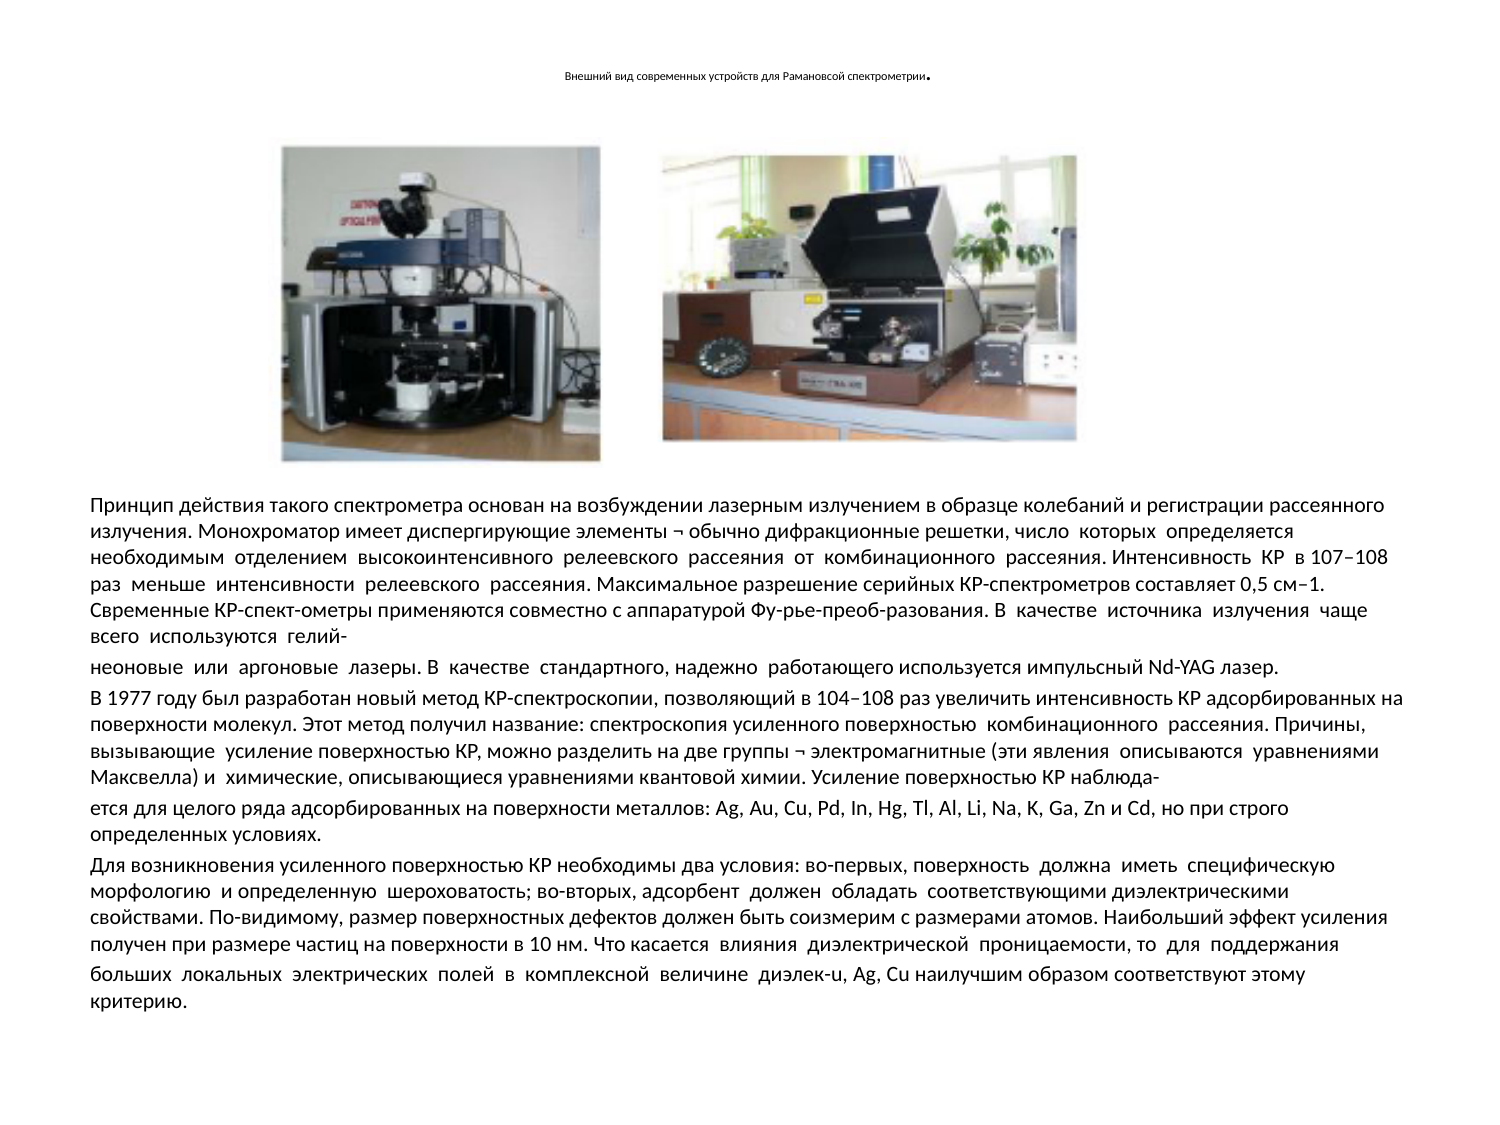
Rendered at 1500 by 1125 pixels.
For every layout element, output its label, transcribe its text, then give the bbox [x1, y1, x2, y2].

list Принцип действия такого спектрометра основан на возбуждении лазерным излучением в образце колебаний и регистрации рассеянного излучения. Монохроматор имеет диспергирующие элементы ¬ обычно дифракционные решетки, число которых определяется необходимым отделением высокоинтенсивного релеевского рассеяния от комбинационного рассеяния. Интенсивность КР в 107–108 раз меньше интенсивности релеевского рассеяния. Максимальное разрешение серийных КР-спектрометров составляет 0,5 см–1. Свременные КР-спект-ометры применяются совместно с аппаратурой Фу-рье-преоб-разования. В качестве источника излучения чаще всего используются гелий- неоновые или аргоновые лазеры. В качестве стандартного, надежно работающего используется импульсный Nd-YAG лазер. В 1977 году был разработан новый метод КР-спектроскопии, позволяющий в 104–108 раз увеличить интенсивность КР адсорбированных на поверхности молекул. Этот метод получил название: спектроскопия усиленного поверхностью комбинационного рассеяния. Причины, вызывающие усиление поверхностью КР, можно разделить на две группы ¬ электромагнитные (эти явления описываются уравнениями Максвелла) и химические, описывающиеся уравнениями квантовой химии. Усиление поверхностью КР наблюда- ется для целого ряда адсорбированных на поверхности металлов: Ag, Au, Cu, Pd, In, Hg, Tl, Al, Li, Na, K, Ga, Zn и Cd, но при строго определенных условиях. Для возникновения усиленного поверхностью КР необходимы два условия: во-первых, поверхность должна иметь специфическую морфологию и определенную шероховатость; во-вторых, адсорбент должен обладать соответствующими диэлектрическими свойствами. По-видимому, размер поверхностных дефектов должен быть соизмерим с размерами атомов. Наибольший эффект усиления получен при размере частиц на поверхности в 10 нм. Что касается влияния диэлектрической проницаемости, то для поддержания больших локальных электрических полей в комплексной величине диэлек-u, Ag, Cu наилучшим образом соответствуют этому критерию. [75, 113, 1425, 1059]
title Внешний вид современных устройств для Рамановсой спектрометрии. [75, 45, 1425, 113]
picture [267, 136, 1090, 469]
